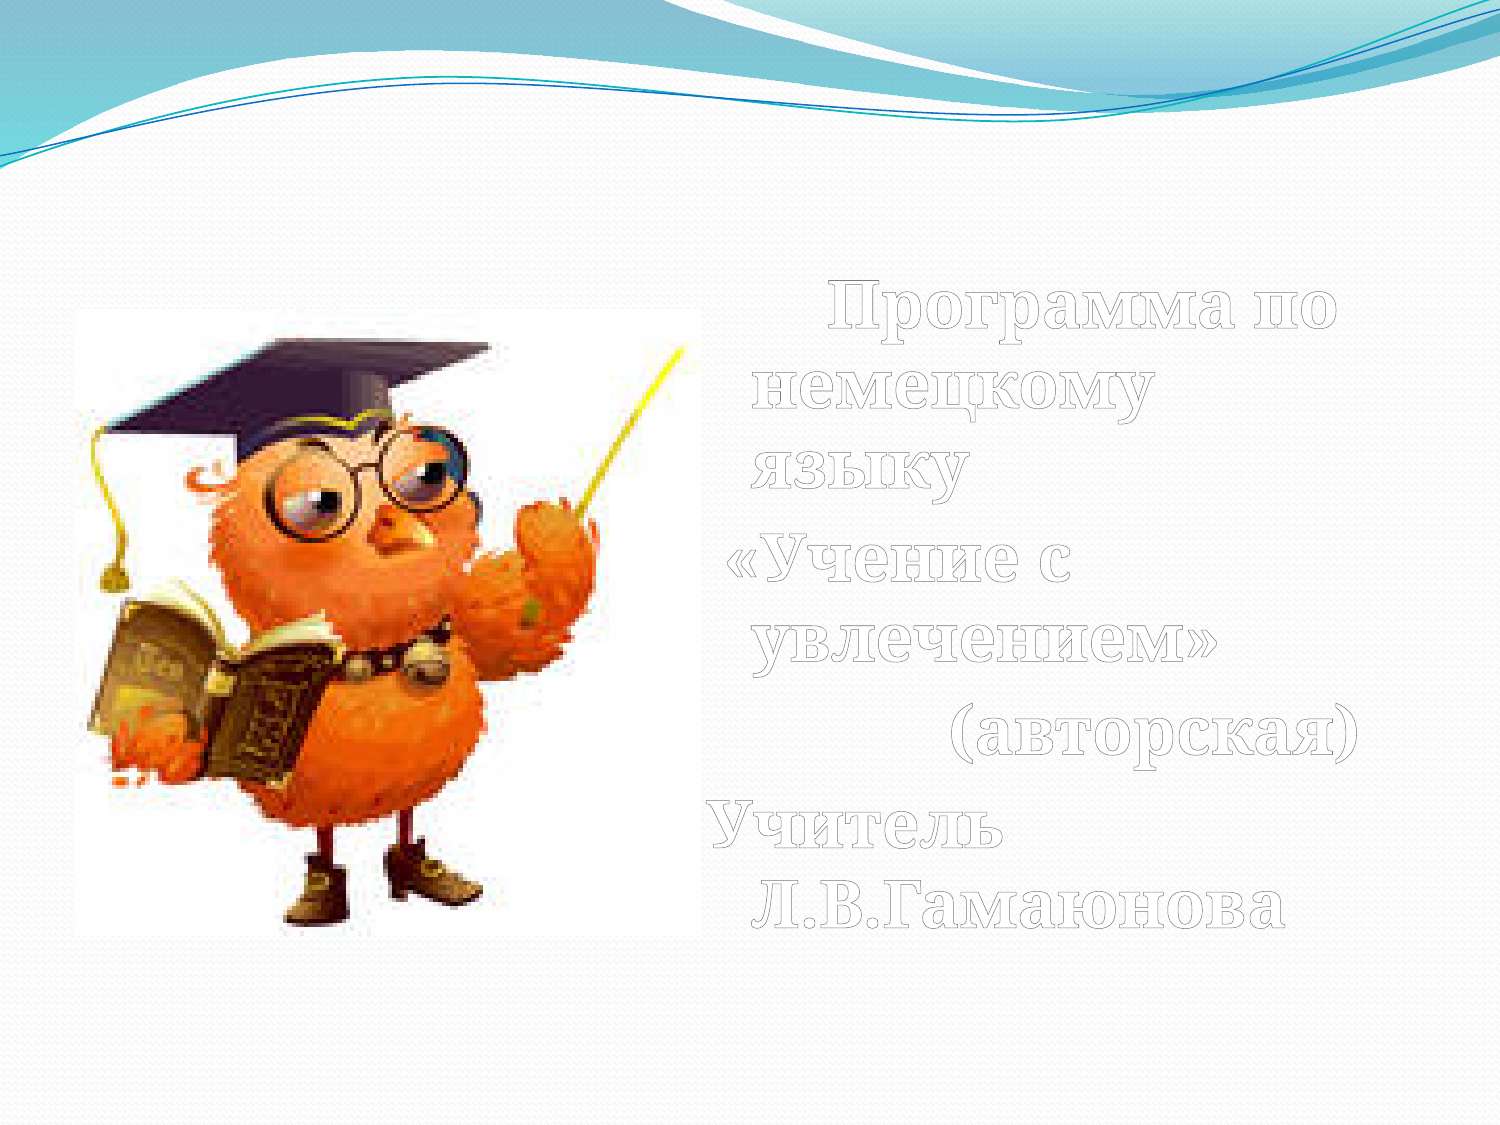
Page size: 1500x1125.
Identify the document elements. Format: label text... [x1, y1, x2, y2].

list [74, 309, 702, 937]
list Программа по немецкому языку «Учение с увлечением» (авторская) Учитель Л.В.Гамаюнова [691, 175, 1401, 904]
